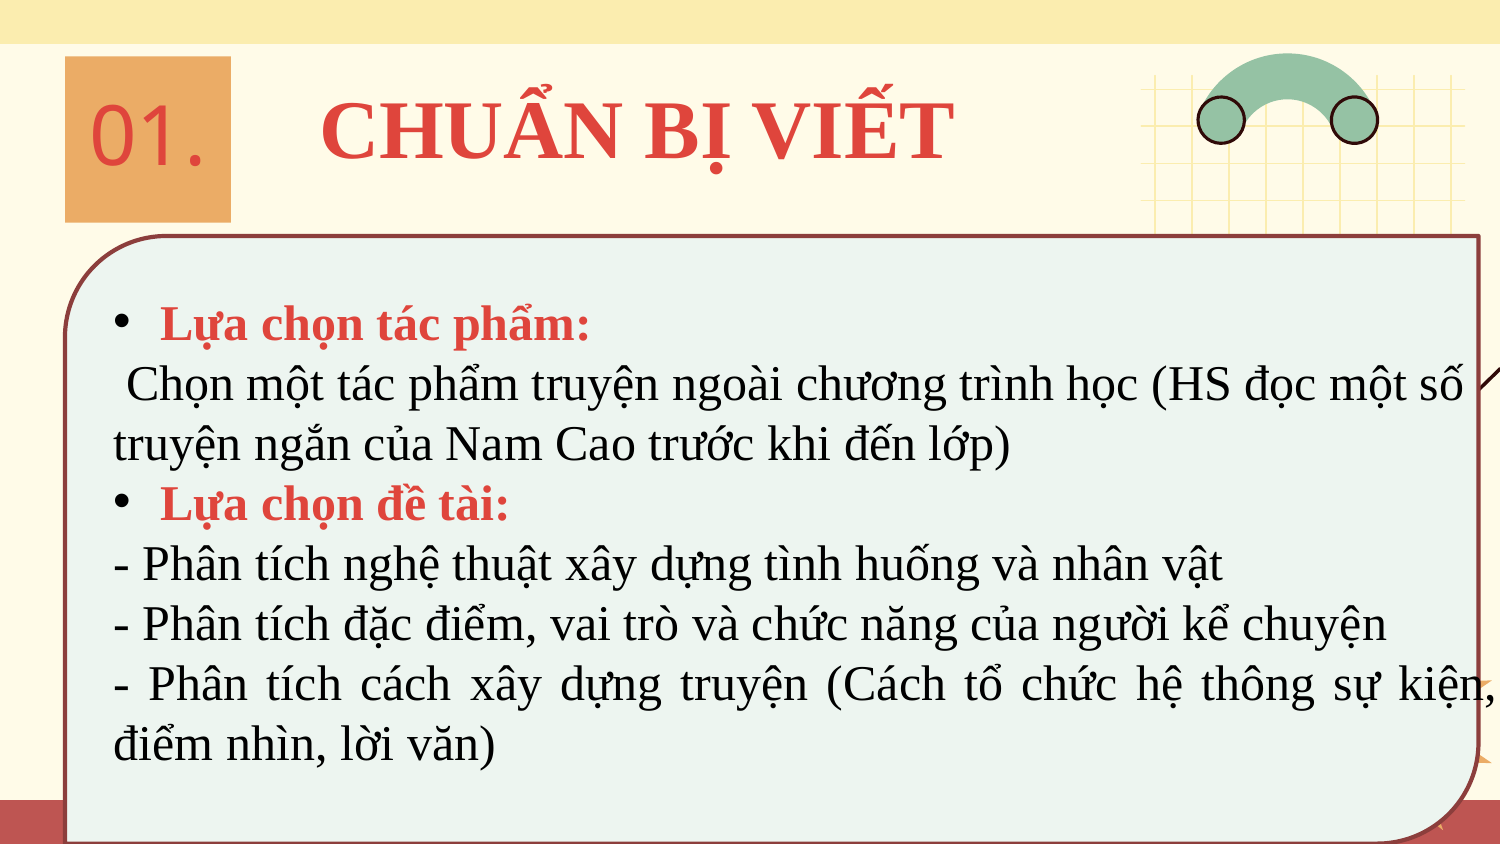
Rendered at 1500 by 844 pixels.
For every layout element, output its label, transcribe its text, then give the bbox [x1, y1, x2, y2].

text_box Lựa chọn tác phẩm: Chọn một tác phẩm truyện ngoài chương trình học (HS đọc một số truyện ngắn của Nam Cao trước khi đến lớp) Lựa chọn đề tài: - Phân tích nghệ thuật xây dựng tình huống và nhân vật - Phân tích đặc điểm, vai trò và chức năng của người kể chuyện - Phân tích cách xây dựng truyện (Cách tổ chức hệ thông sự kiện, điểm nhìn, lời văn) [99, 282, 1500, 778]
title 01. [65, 56, 231, 223]
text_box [1240, 7, 1334, 192]
text_box [62, 233, 1481, 844]
title CHUẨN BỊ VIẾT [304, 64, 1108, 191]
